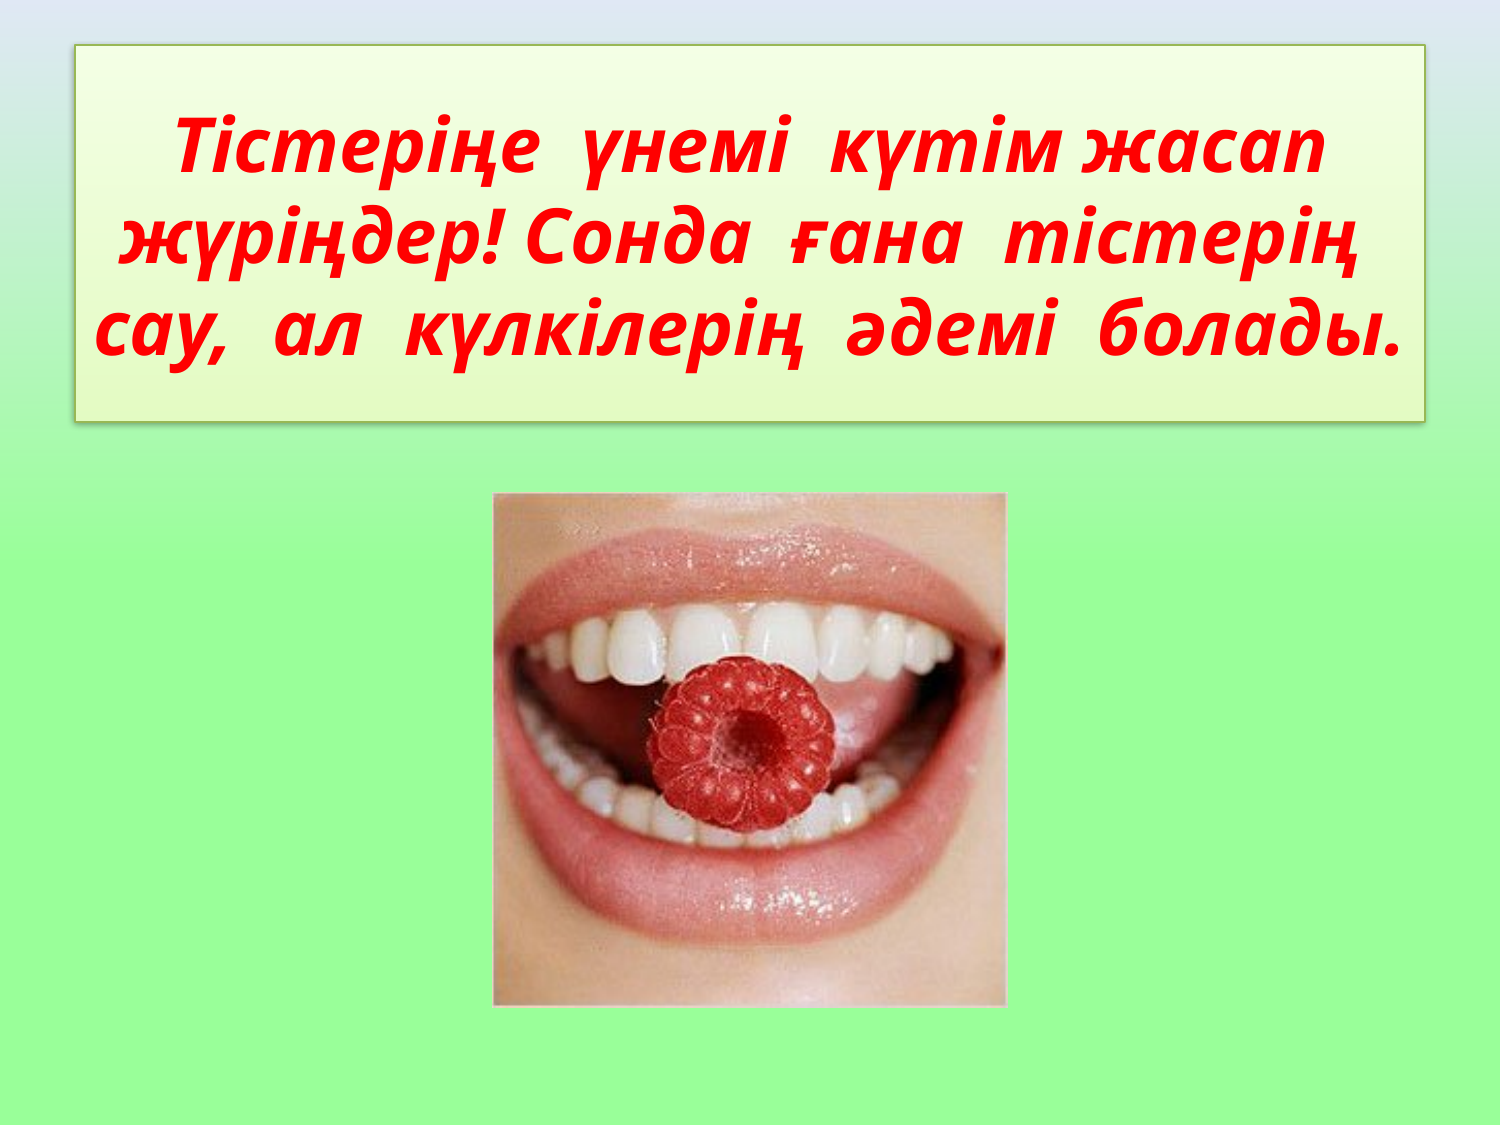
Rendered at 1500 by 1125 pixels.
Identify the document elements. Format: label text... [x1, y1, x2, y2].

picture [491, 491, 1008, 1008]
title Тістеріңе үнемі күтім жасап жүріңдер! Сонда ғана тістерің сау, ал күлкілерің әдемі болады. [74, 44, 1426, 423]
